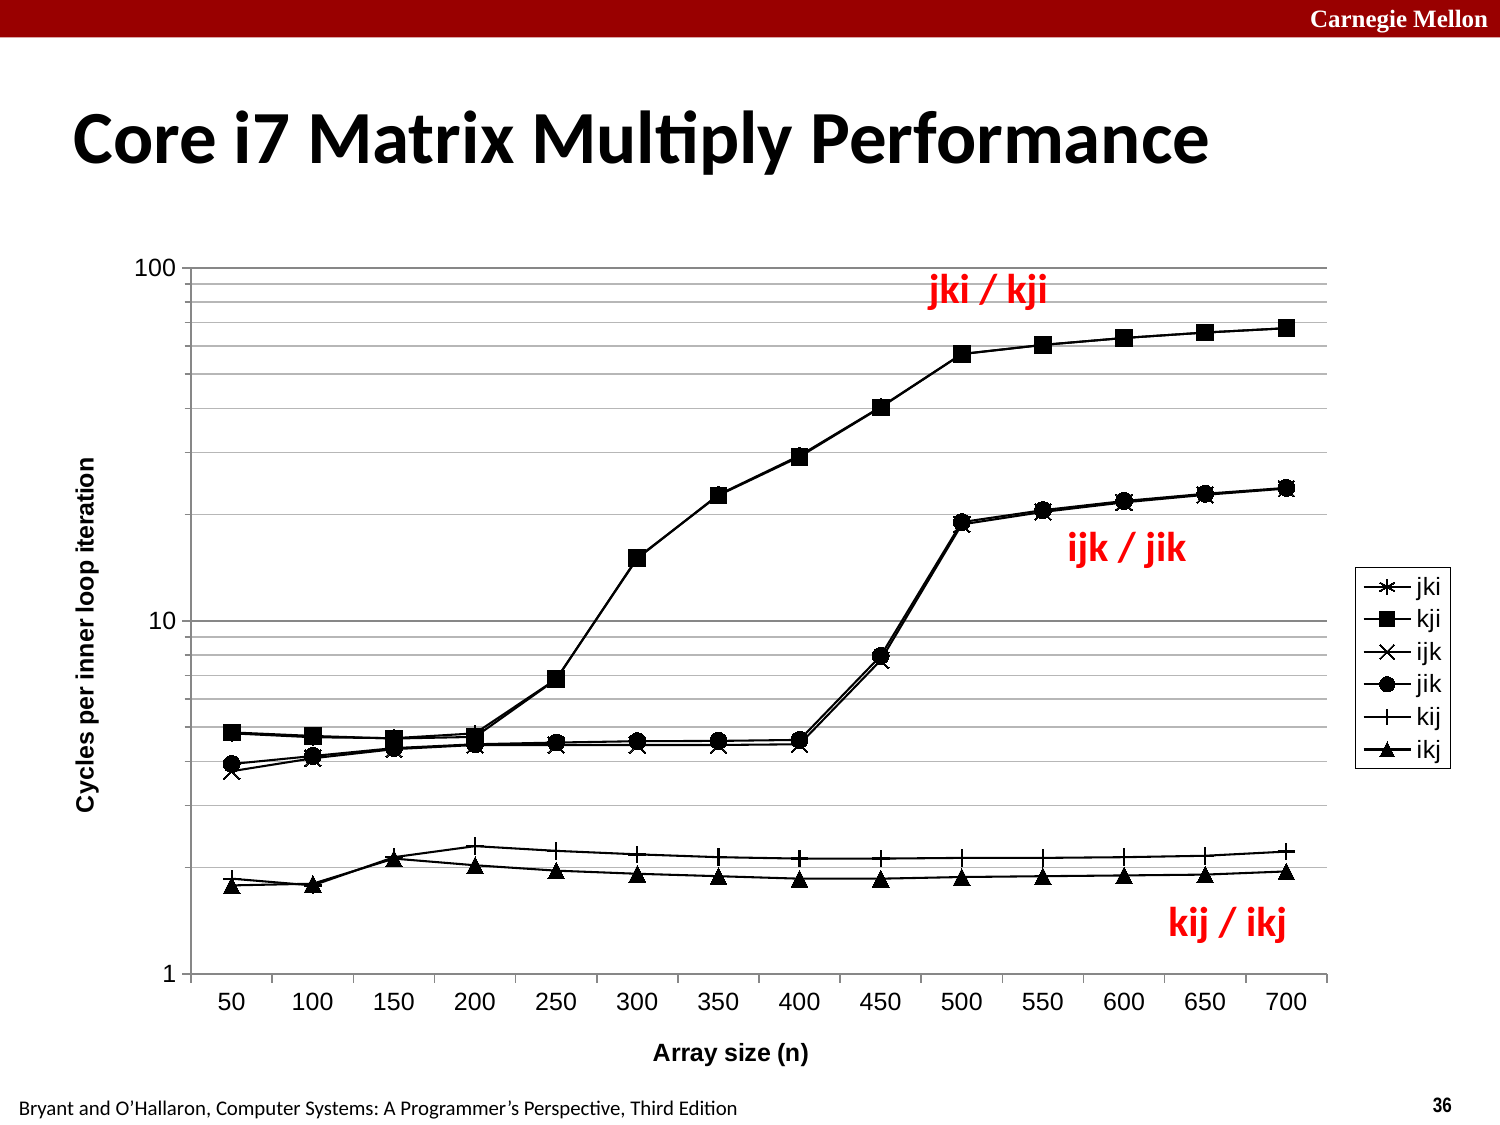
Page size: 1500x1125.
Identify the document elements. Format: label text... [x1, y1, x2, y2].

title Core i7 Matrix Multiply Performance [58, 71, 1305, 197]
chart [37, 237, 1463, 1100]
